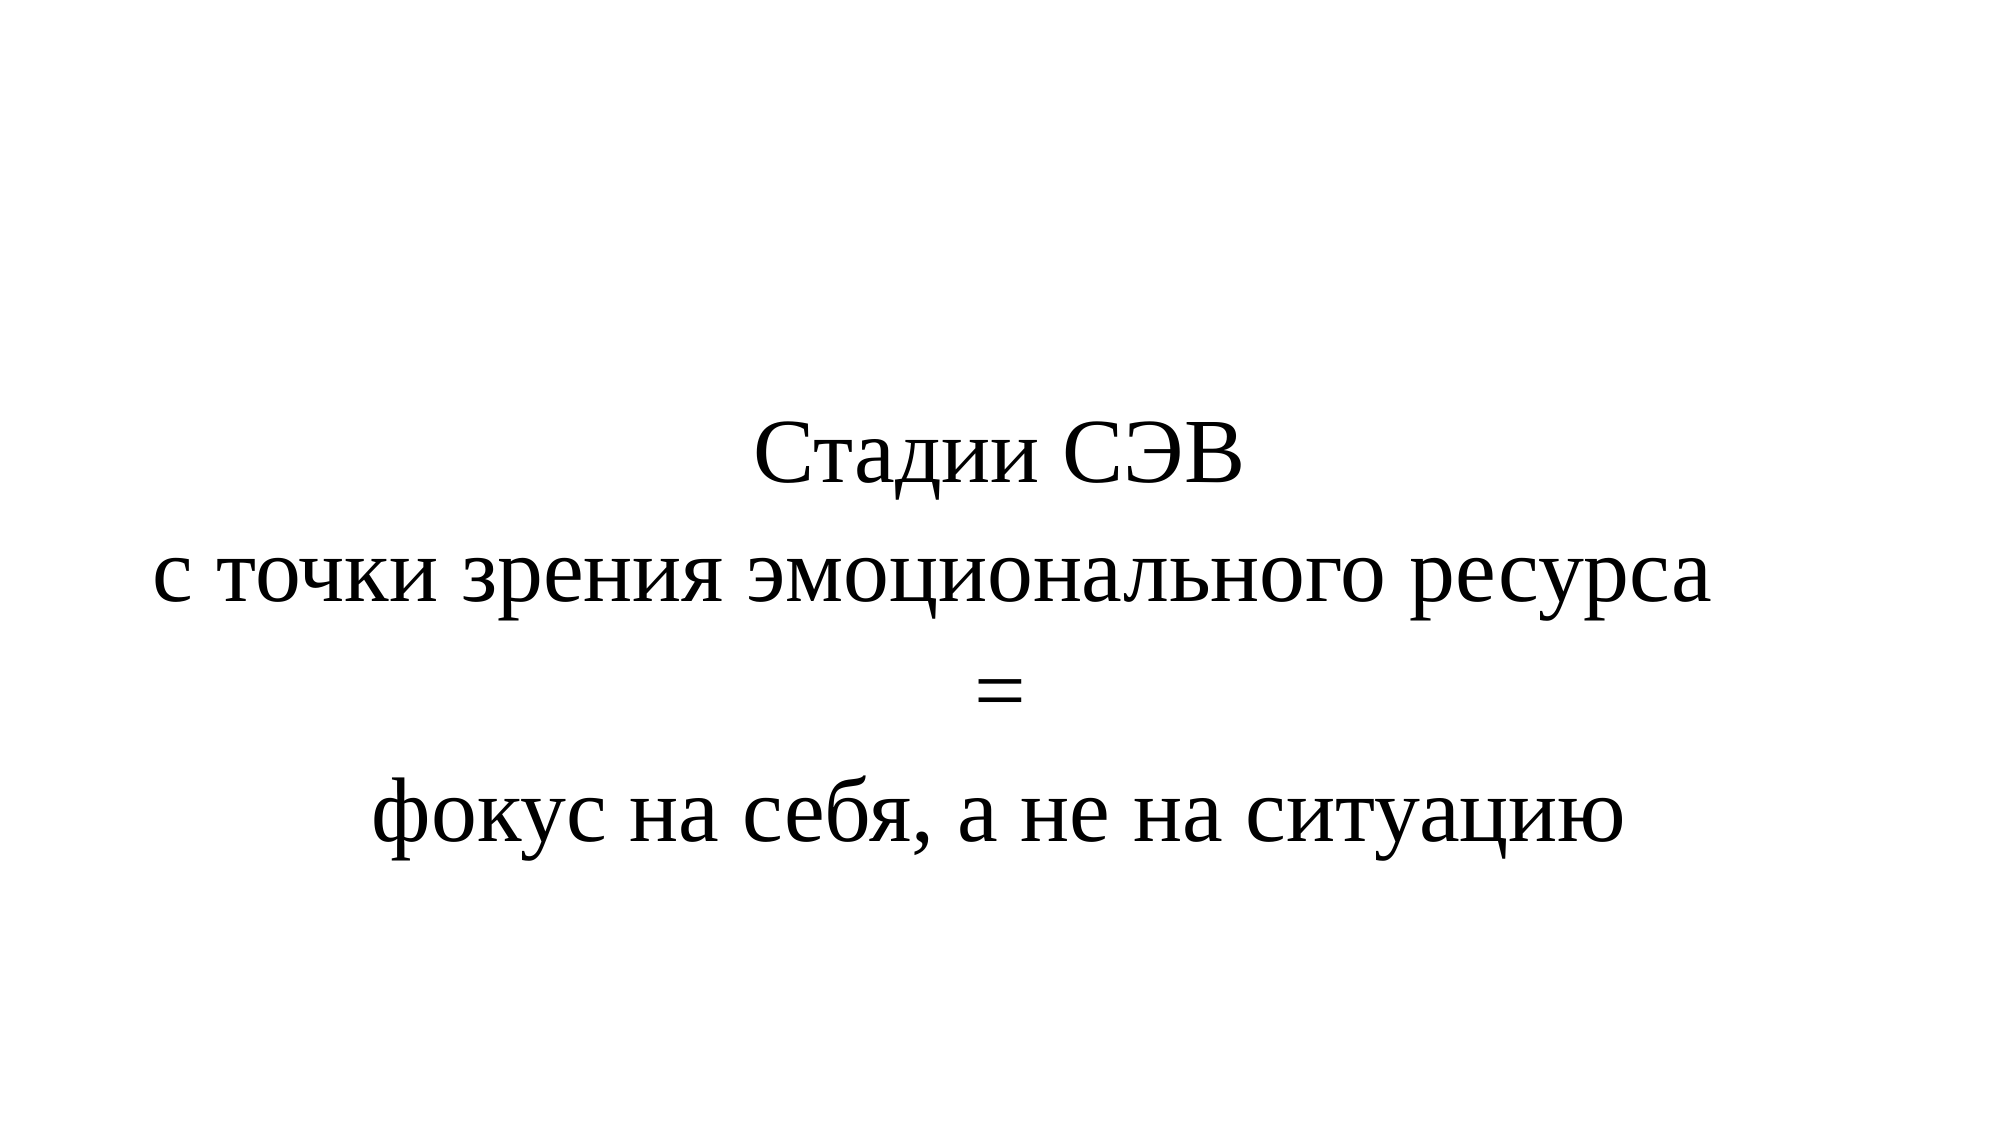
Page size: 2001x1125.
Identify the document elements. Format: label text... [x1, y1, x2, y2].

list Стадии СЭВ с точки зрения эмоционального ресурса = фокус на себя, а не на ситуацию [137, 395, 1863, 1110]
